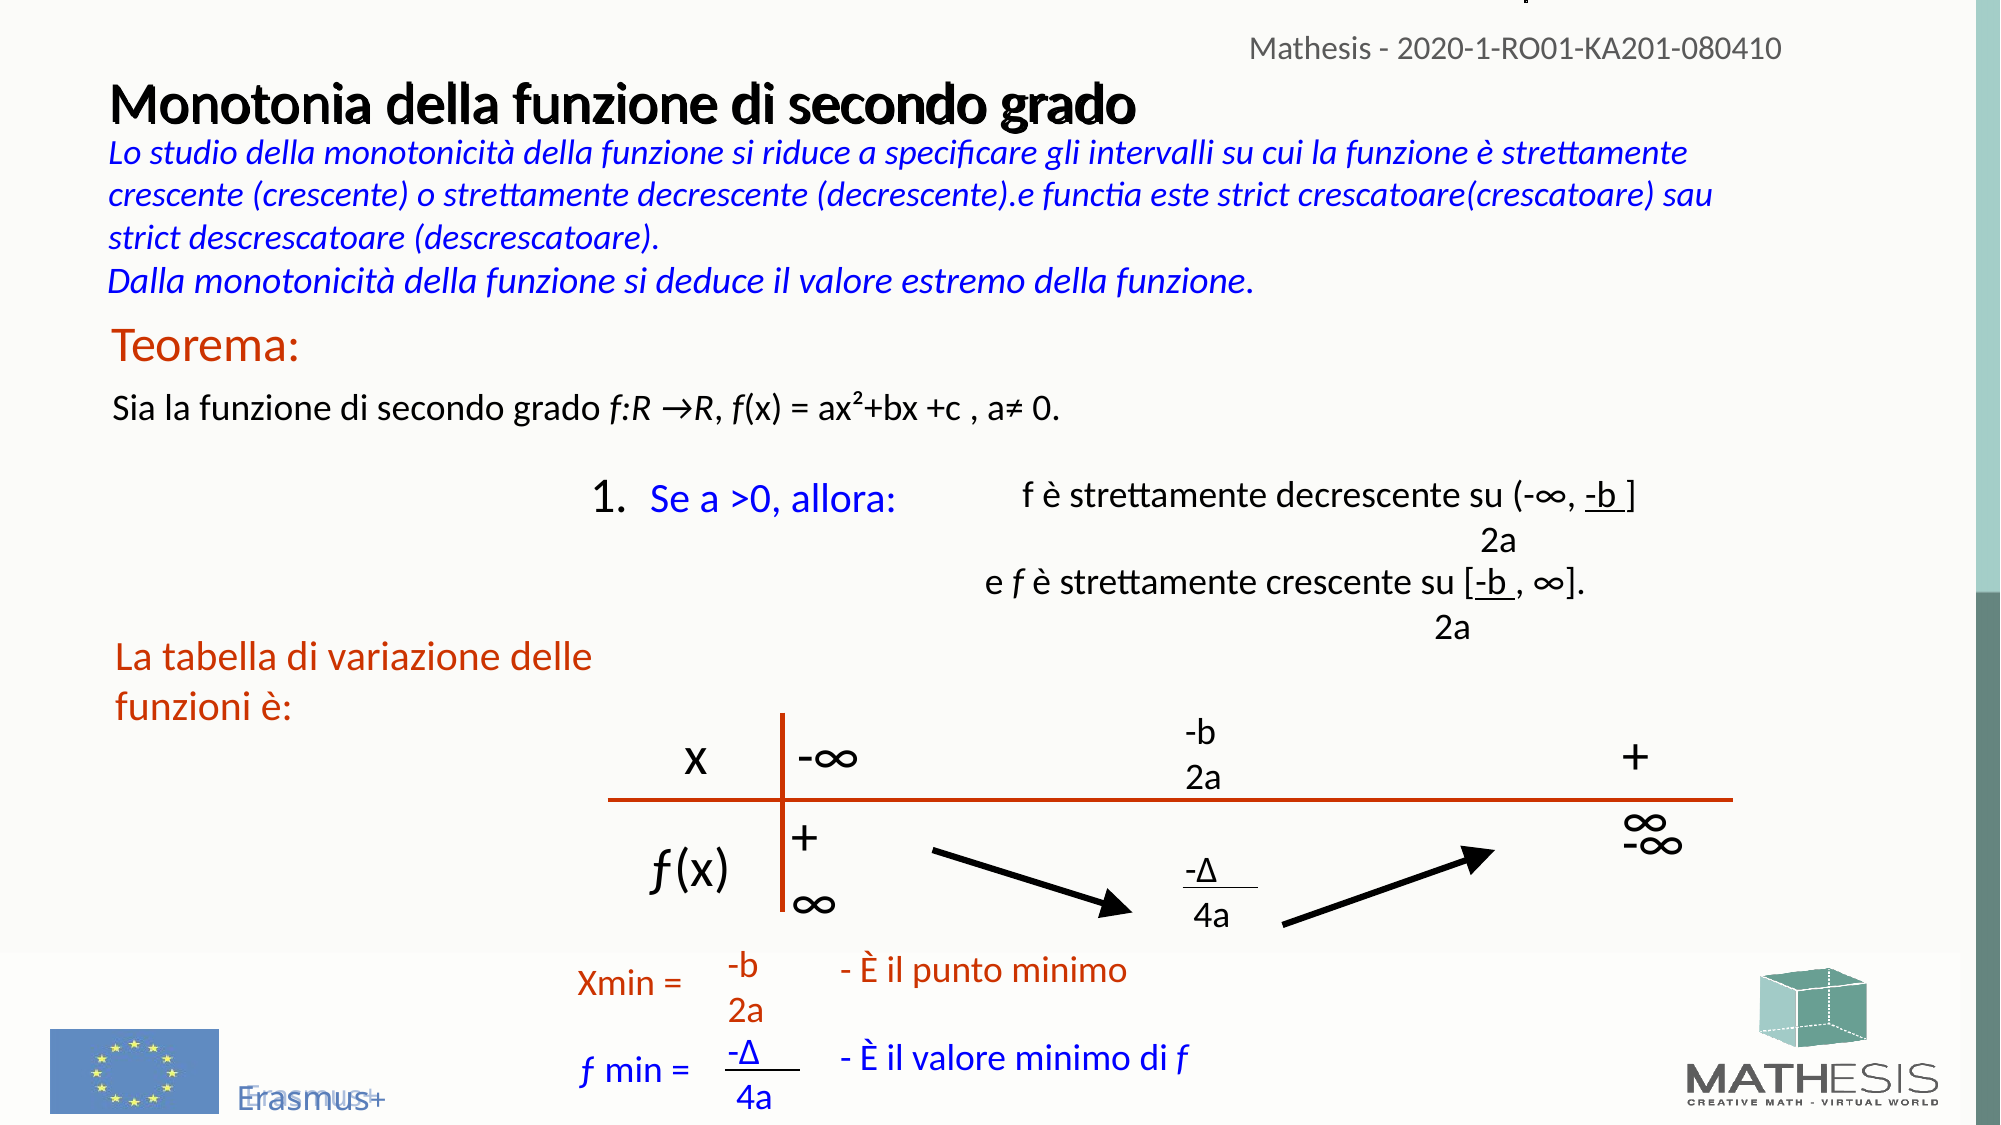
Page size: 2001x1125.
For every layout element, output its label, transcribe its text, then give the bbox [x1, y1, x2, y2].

text_box ƒ min = [562, 1037, 707, 1098]
text_box Dalla monotonicità della funzione si deduce il valore estremo della funzione. [92, 248, 1677, 309]
text_box Teorema: [96, 303, 366, 379]
text_box Lo studio della monotonicità della funzione si riduce a specificare gli intervalli su cui la funzione è strettamente crescente (crescente) o strettamente decrescente (decrescente).e functia este strict crescatoare(crescatoare) sau strict descrescatoare (descrescatoare). [93, 142, 1773, 243]
text_box 1. Se a >0, allora: [575, 455, 1032, 531]
text_box La tabella di variazione delle funzioni è: [100, 621, 733, 687]
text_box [1169, 837, 1295, 943]
text_box Xmin = [562, 950, 712, 1011]
text_box ƒ(x) [632, 824, 767, 906]
text_box Sia la funzione di secondo grado f:R →R, f(x) = ax²+bx +c , a≠ 0. [97, 375, 1118, 436]
text_box +∞ [786, 809, 879, 875]
text_box x [669, 712, 733, 793]
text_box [932, 849, 1133, 913]
text_box -∞ [783, 712, 885, 793]
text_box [712, 1019, 837, 1125]
text_box +∞ [1607, 712, 1710, 793]
text_box e f è strettamente crescente su [-b , ∞]. 2a [969, 549, 1667, 656]
text_box Δ>0 [1664, 928, 1961, 1125]
text_box -b 2a [1170, 699, 1268, 799]
text_box -b 2a [712, 932, 810, 1019]
text_box Monotonia della funzione di secondo grado [93, 43, 1294, 142]
text_box +∞ [786, 794, 879, 799]
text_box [1282, 849, 1496, 926]
text_box f è strettamente decrescente su (-∞, -b ] 2a [1007, 462, 1750, 568]
text_box -∞ [1607, 809, 1710, 881]
text_box Δ>0 [50, 1029, 219, 1114]
text_box Δ>0 [1976, 0, 2000, 1125]
text_box - È il punto minimo [824, 937, 1241, 998]
text_box - È il valore minimo di f [840, 1024, 1505, 1086]
